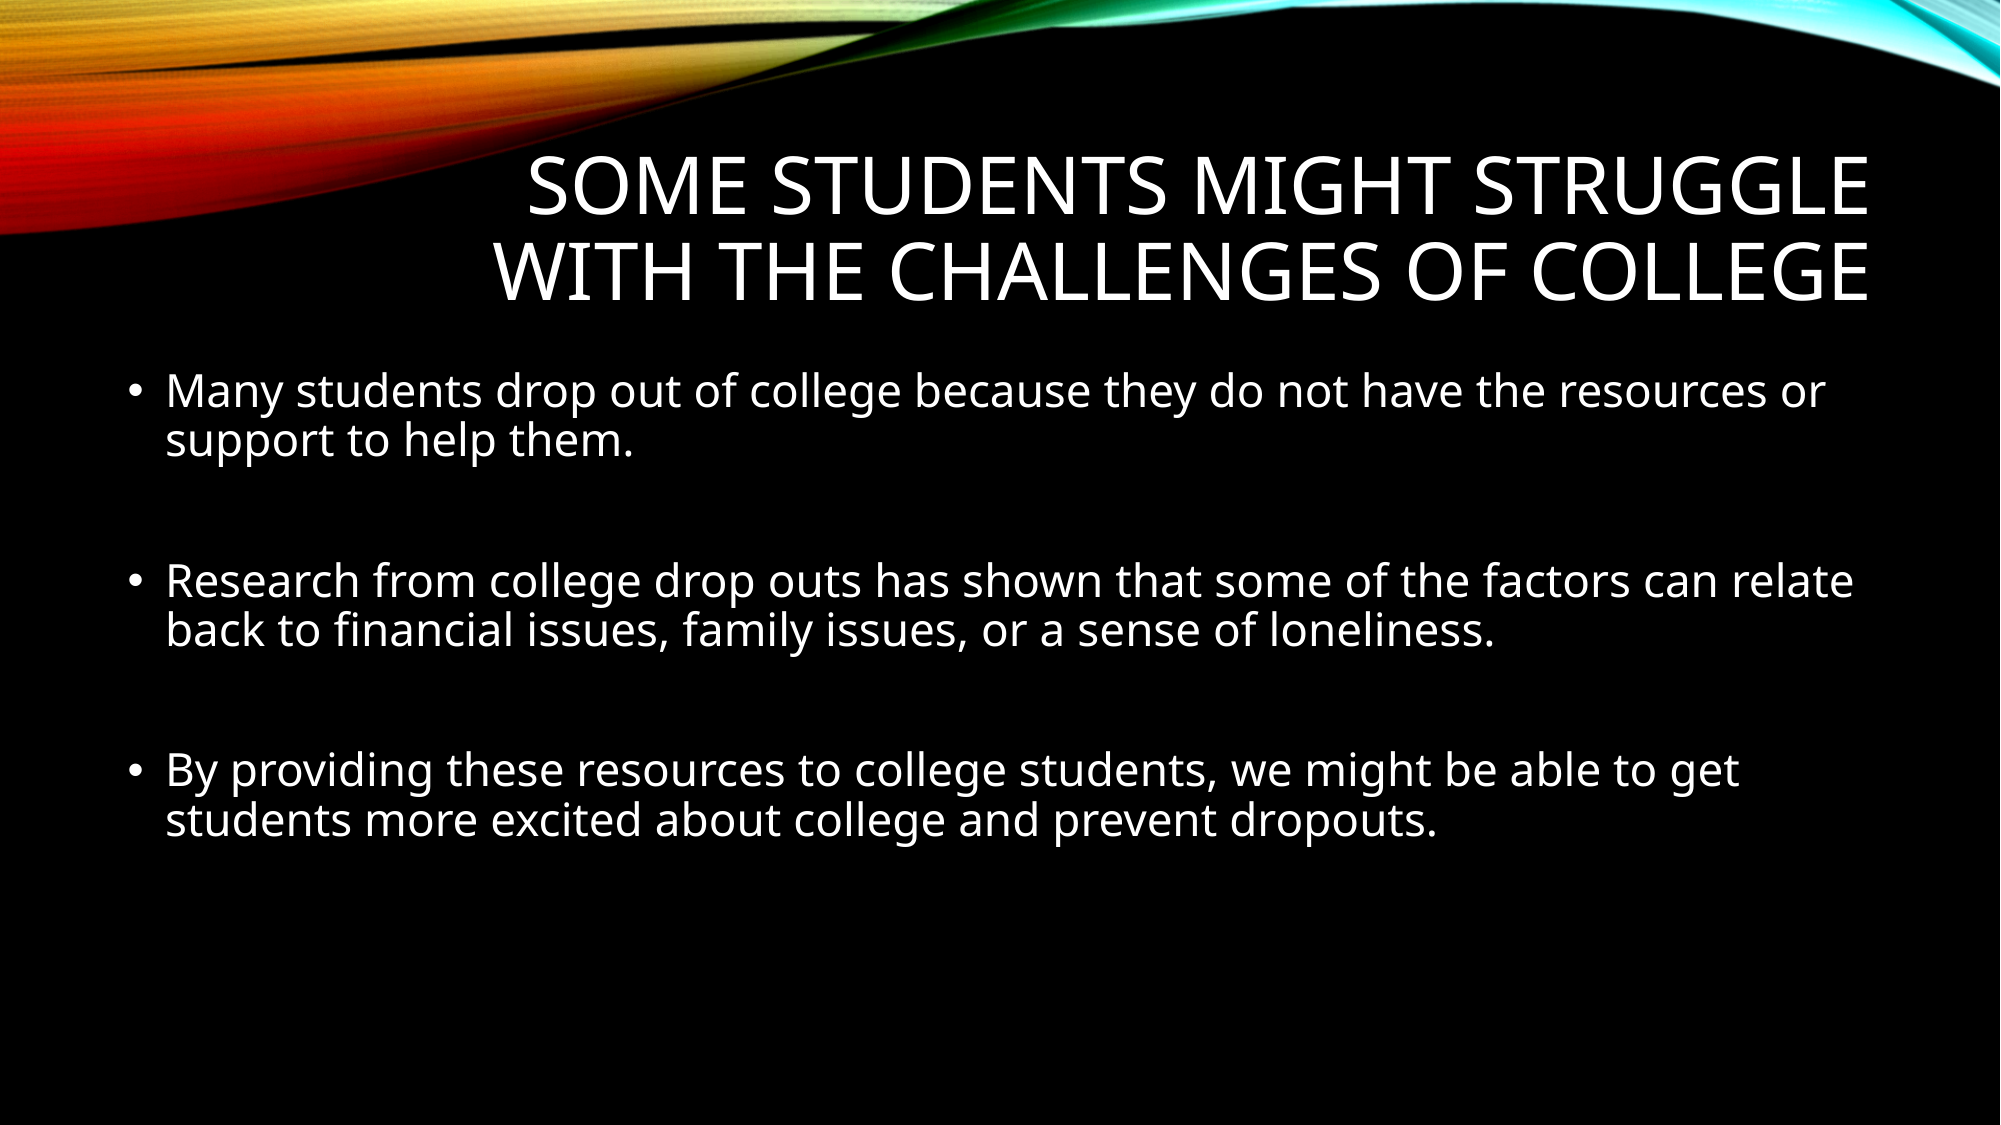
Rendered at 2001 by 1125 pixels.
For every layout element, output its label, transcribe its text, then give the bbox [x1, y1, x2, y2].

list Many students drop out of college because they do not have the resources or support to help them. Research from college drop outs has shown that some of the factors can relate back to financial issues, family issues, or a sense of loneliness. By providing these resources to college students, we might be able to get students more excited about college and prevent dropouts. [112, 360, 1888, 1021]
picture [0, 0, 2000, 237]
title Some students might struggle with the challenges of college [474, 125, 1888, 338]
